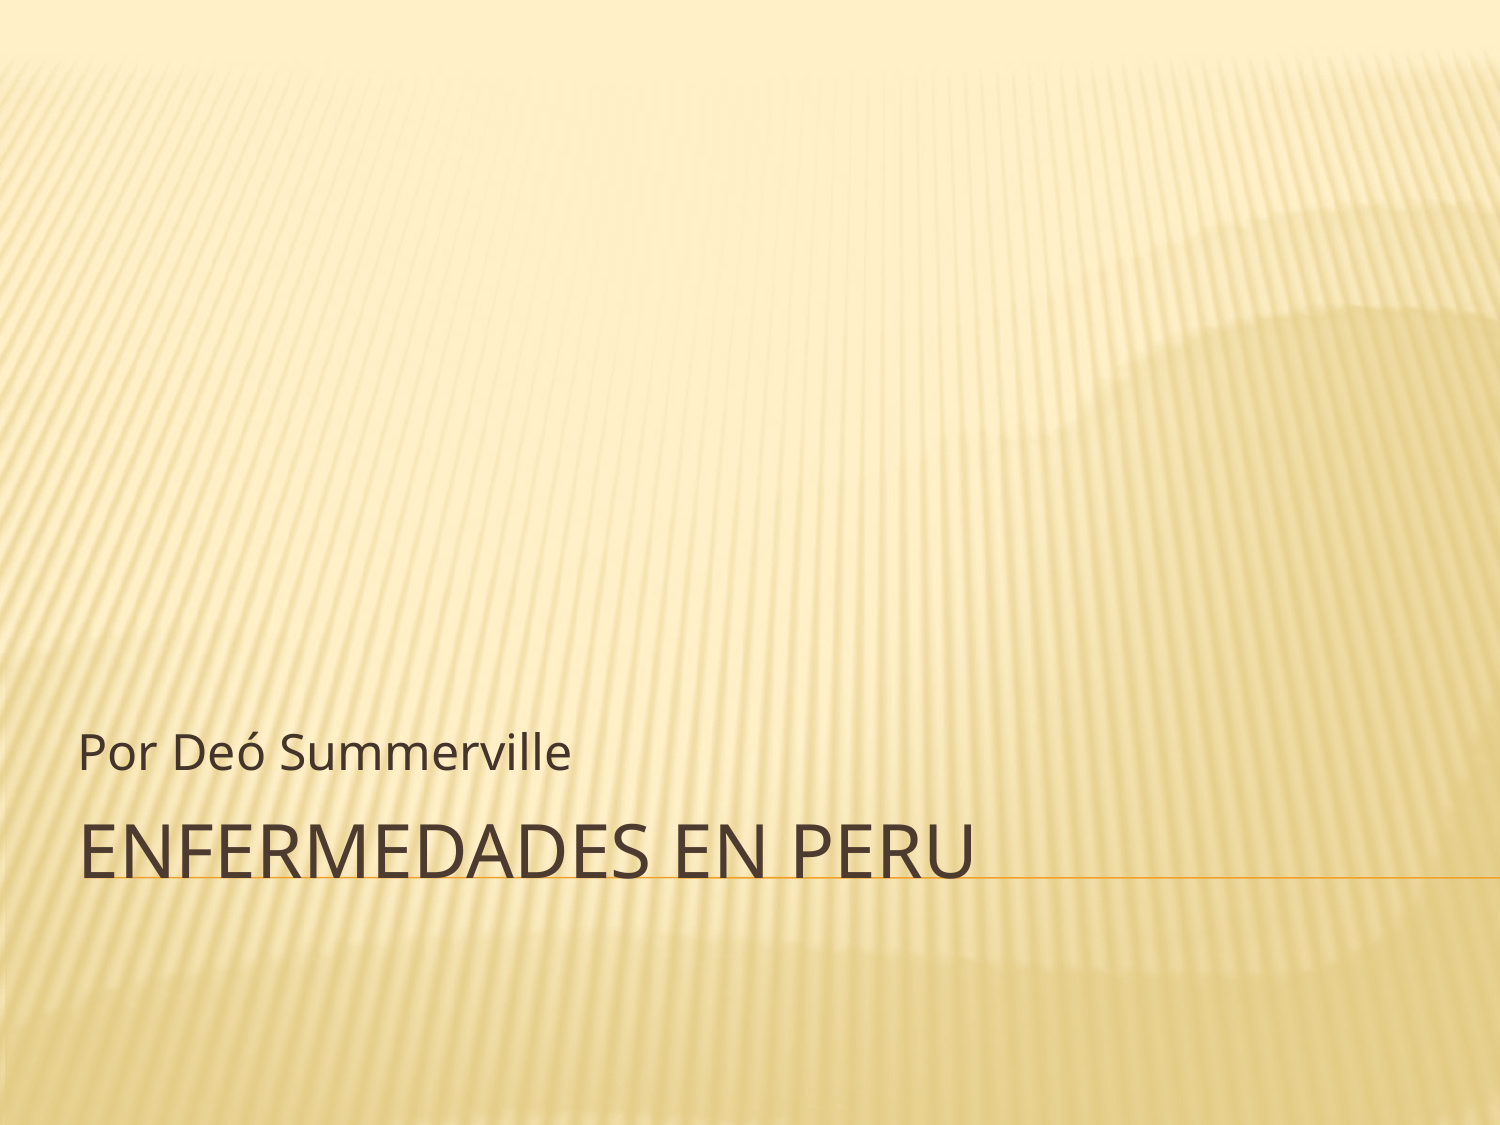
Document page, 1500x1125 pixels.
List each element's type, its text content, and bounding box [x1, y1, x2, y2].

title Enfermedades en peru [62, 796, 1450, 997]
subtitle Por Deó Summerville [62, 637, 1450, 788]
